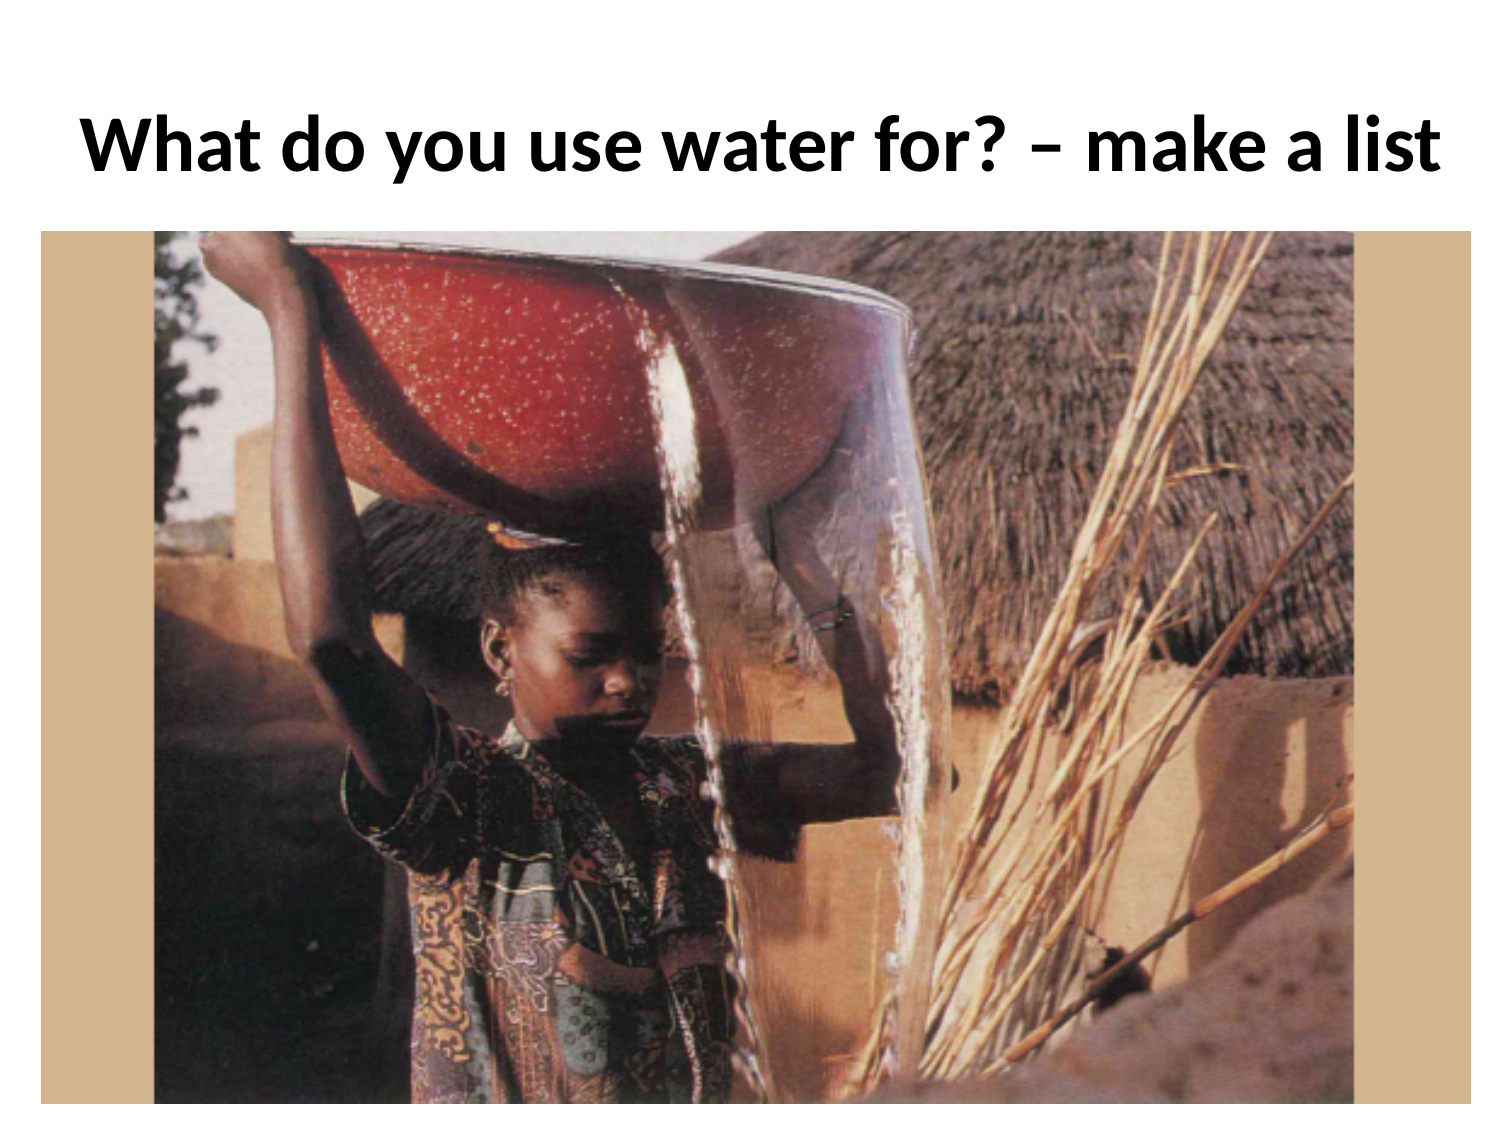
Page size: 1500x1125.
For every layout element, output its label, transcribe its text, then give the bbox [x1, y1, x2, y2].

title What do you use water for? – make a list [41, 45, 1483, 233]
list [41, 231, 1471, 1104]
